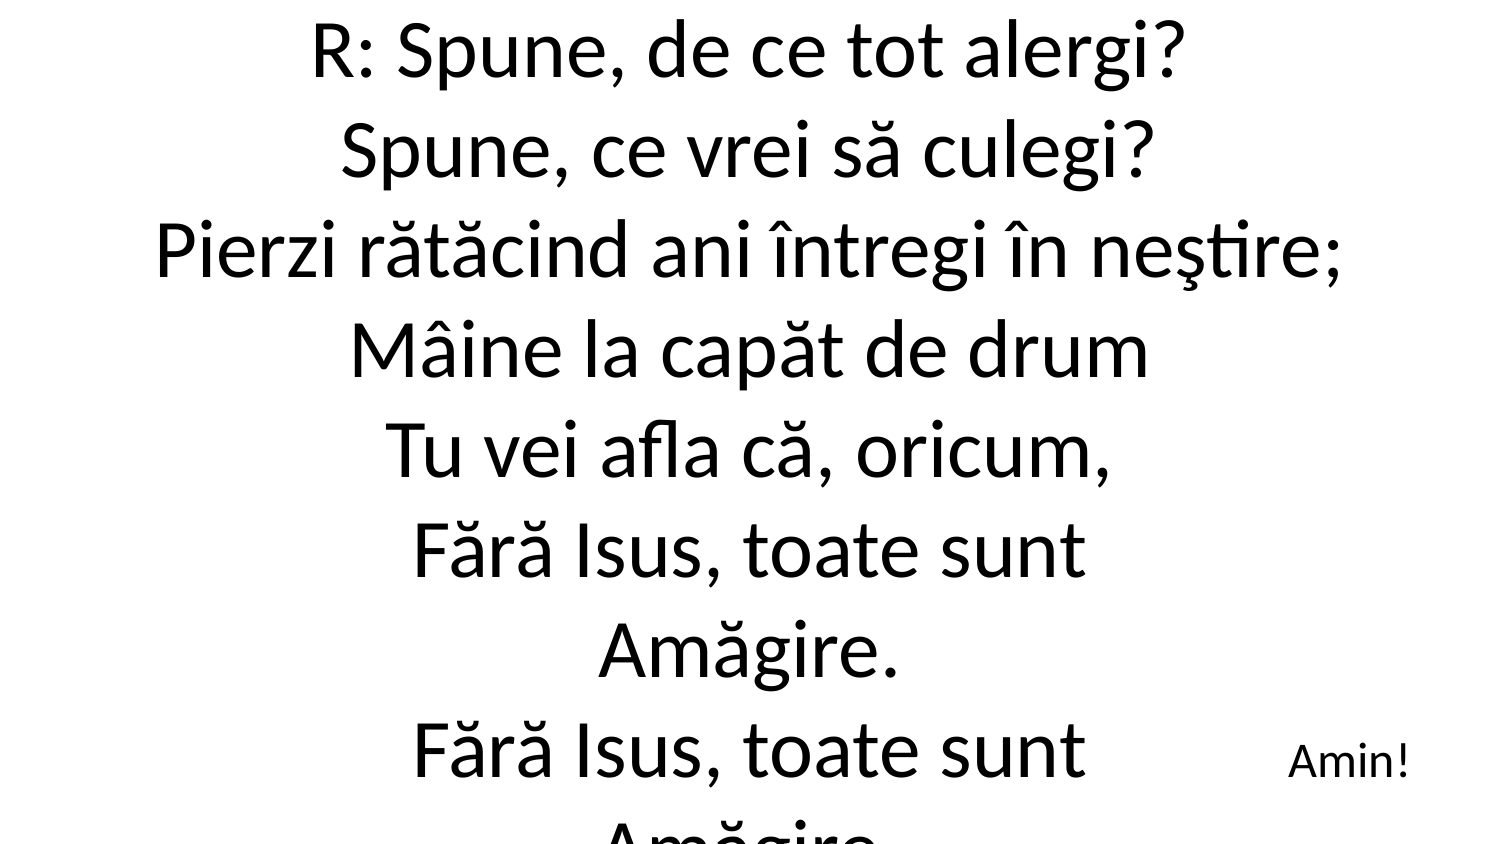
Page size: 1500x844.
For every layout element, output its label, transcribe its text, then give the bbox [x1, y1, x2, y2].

text_box R: Spune, de ce tot alergi? Spune, ce vrei să culegi? Pierzi rătăcind ani întregi în neştire; Mâine la capăt de drum Tu vei afla că, oricum, Fără Isus, toate sunt Amăgire. Fără Isus, toate sunt Amăgire. [139, 0, 1361, 844]
text_box Amin! [1273, 674, 1427, 795]
